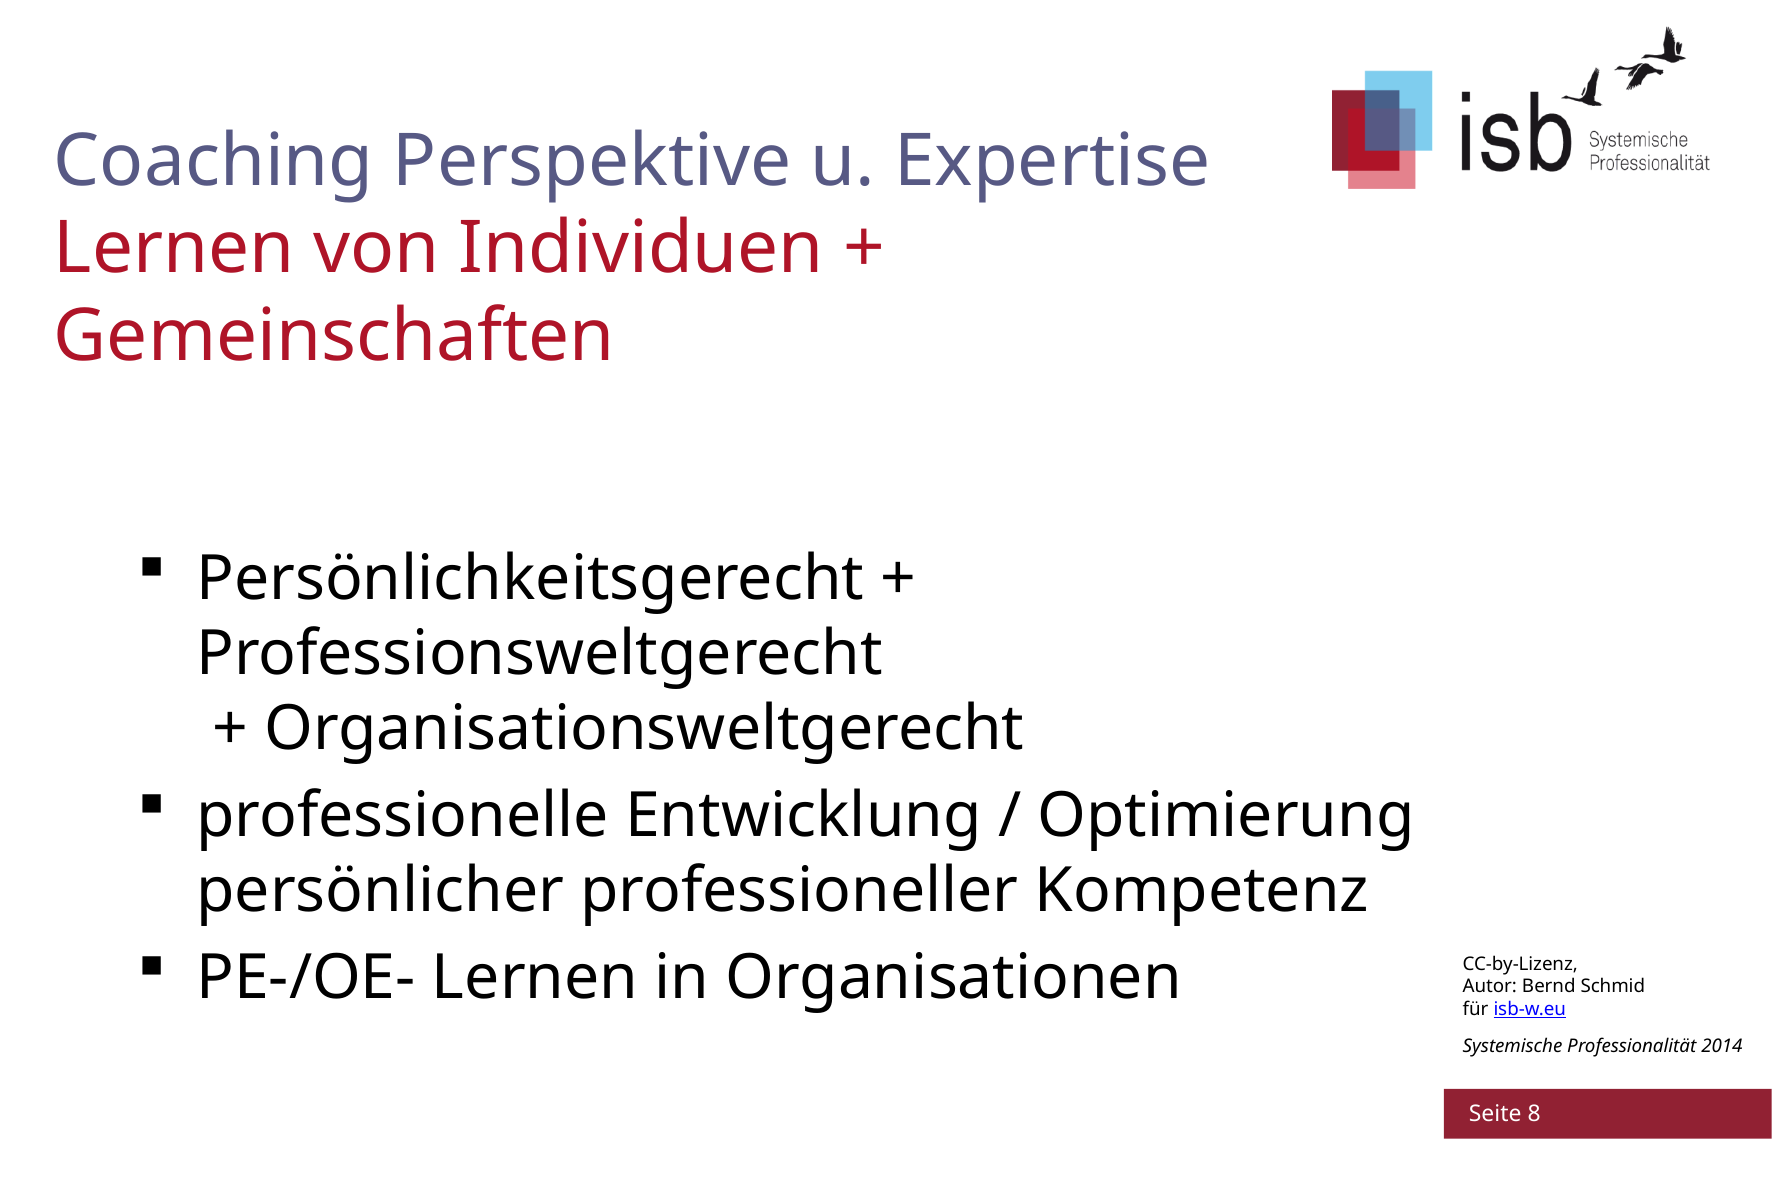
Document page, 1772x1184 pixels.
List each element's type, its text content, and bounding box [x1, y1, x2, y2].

title Coaching Perspektive u. Expertise Lernen von Individuen + Gemeinschaften [34, 94, 1375, 393]
picture [1332, 20, 1725, 194]
slide_number Seite 8 [1443, 1088, 1772, 1139]
list Persönlichkeitsgerecht + Professionsweltgerecht + Organisationsweltgerecht professionelle Entwicklung / Optimierung persönlicher professioneller Kompetenz PE-/OE- Lernen in Organisationen [118, 409, 1444, 1139]
